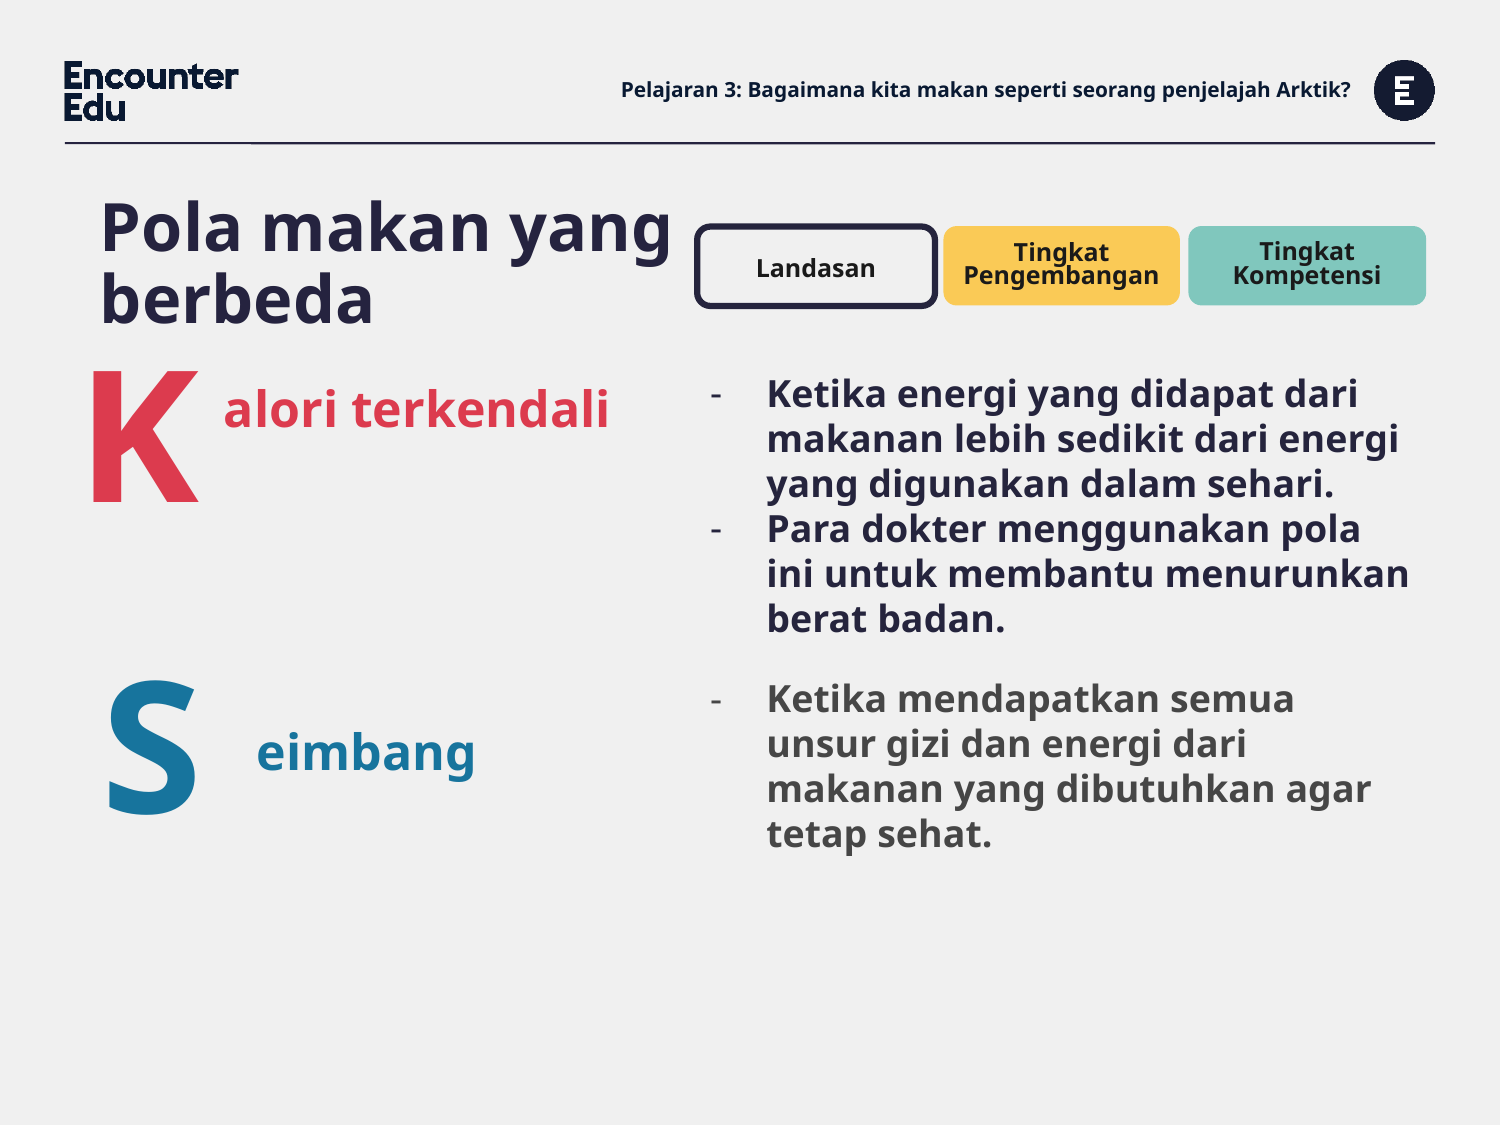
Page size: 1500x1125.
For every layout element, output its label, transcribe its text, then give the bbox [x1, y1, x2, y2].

text_box Tingkat Kompetensi [1187, 225, 1428, 307]
title Pelajaran 3: Bagaimana kita makan seperti seorang penjelajah Arktik? [538, 67, 1359, 114]
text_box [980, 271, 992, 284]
picture [1372, 58, 1436, 122]
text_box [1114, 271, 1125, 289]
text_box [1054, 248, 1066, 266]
text_box eimbang [241, 713, 492, 789]
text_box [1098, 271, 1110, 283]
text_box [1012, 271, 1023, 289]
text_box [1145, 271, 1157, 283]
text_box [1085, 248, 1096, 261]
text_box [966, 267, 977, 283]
picture [60, 59, 243, 122]
text_box K [63, 312, 220, 547]
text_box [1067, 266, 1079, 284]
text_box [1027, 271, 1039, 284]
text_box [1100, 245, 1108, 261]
text_box Pola makan yang berbeda [92, 220, 799, 311]
text_box Ketika mendapatkan semua unsur gizi dan energi dari makanan yang dibutuhkan agar tetap sehat. [695, 667, 1427, 863]
text_box Landasan [799, 225, 936, 307]
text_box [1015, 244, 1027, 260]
text_box Ketika energi yang didapat dari makanan lebih sedikit dari energi yang digunakan dalam sehari. Para dokter menggunakan pola ini untuk membantu menurunkan berat badan. [695, 362, 1427, 648]
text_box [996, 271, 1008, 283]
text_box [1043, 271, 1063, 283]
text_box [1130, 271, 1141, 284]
text_box S [86, 622, 233, 858]
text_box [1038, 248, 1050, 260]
text_box alori terkendali [209, 370, 640, 505]
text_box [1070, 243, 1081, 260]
